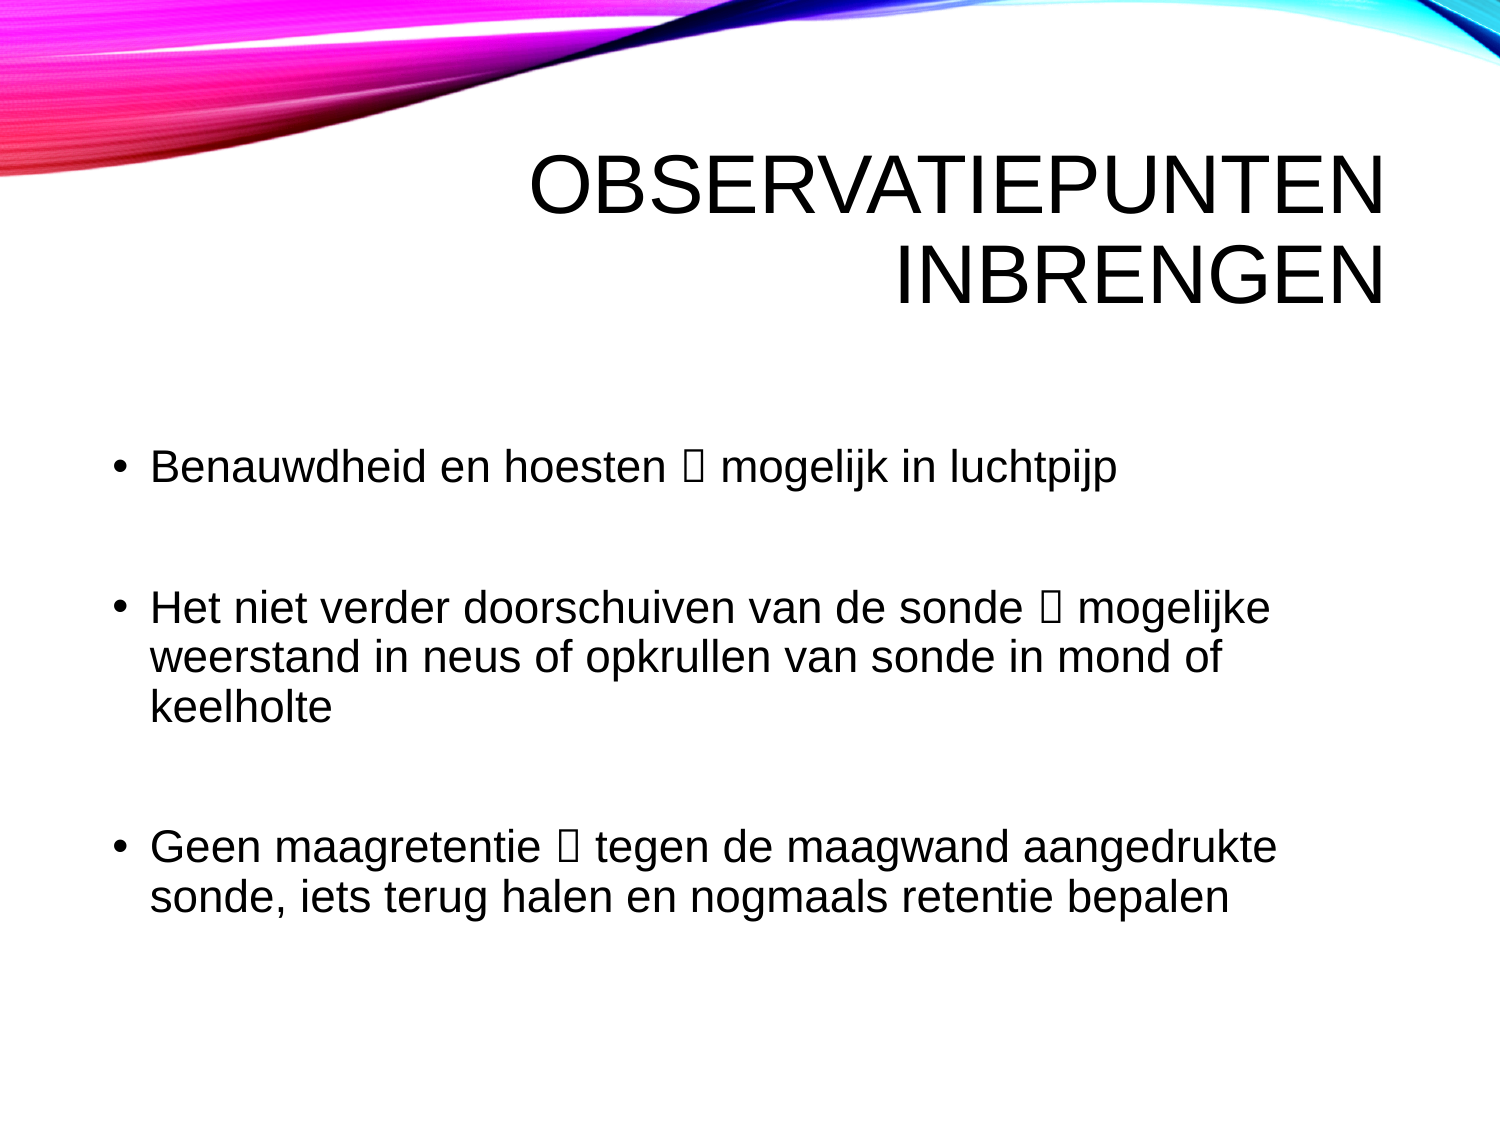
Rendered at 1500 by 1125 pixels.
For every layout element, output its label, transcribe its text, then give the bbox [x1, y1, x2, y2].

title Observatiepunten inbrengen [356, 125, 1403, 338]
list Benauwdheid en hoesten  mogelijk in luchtpijp Het niet verder doorschuiven van de sonde  mogelijke weerstand in neus of opkrullen van sonde in mond of keelholte Geen maagretentie  tegen de maagwand aangedrukte sonde, iets terug halen en nogmaals retentie bepalen [97, 359, 1403, 1028]
picture [0, 0, 1500, 178]
